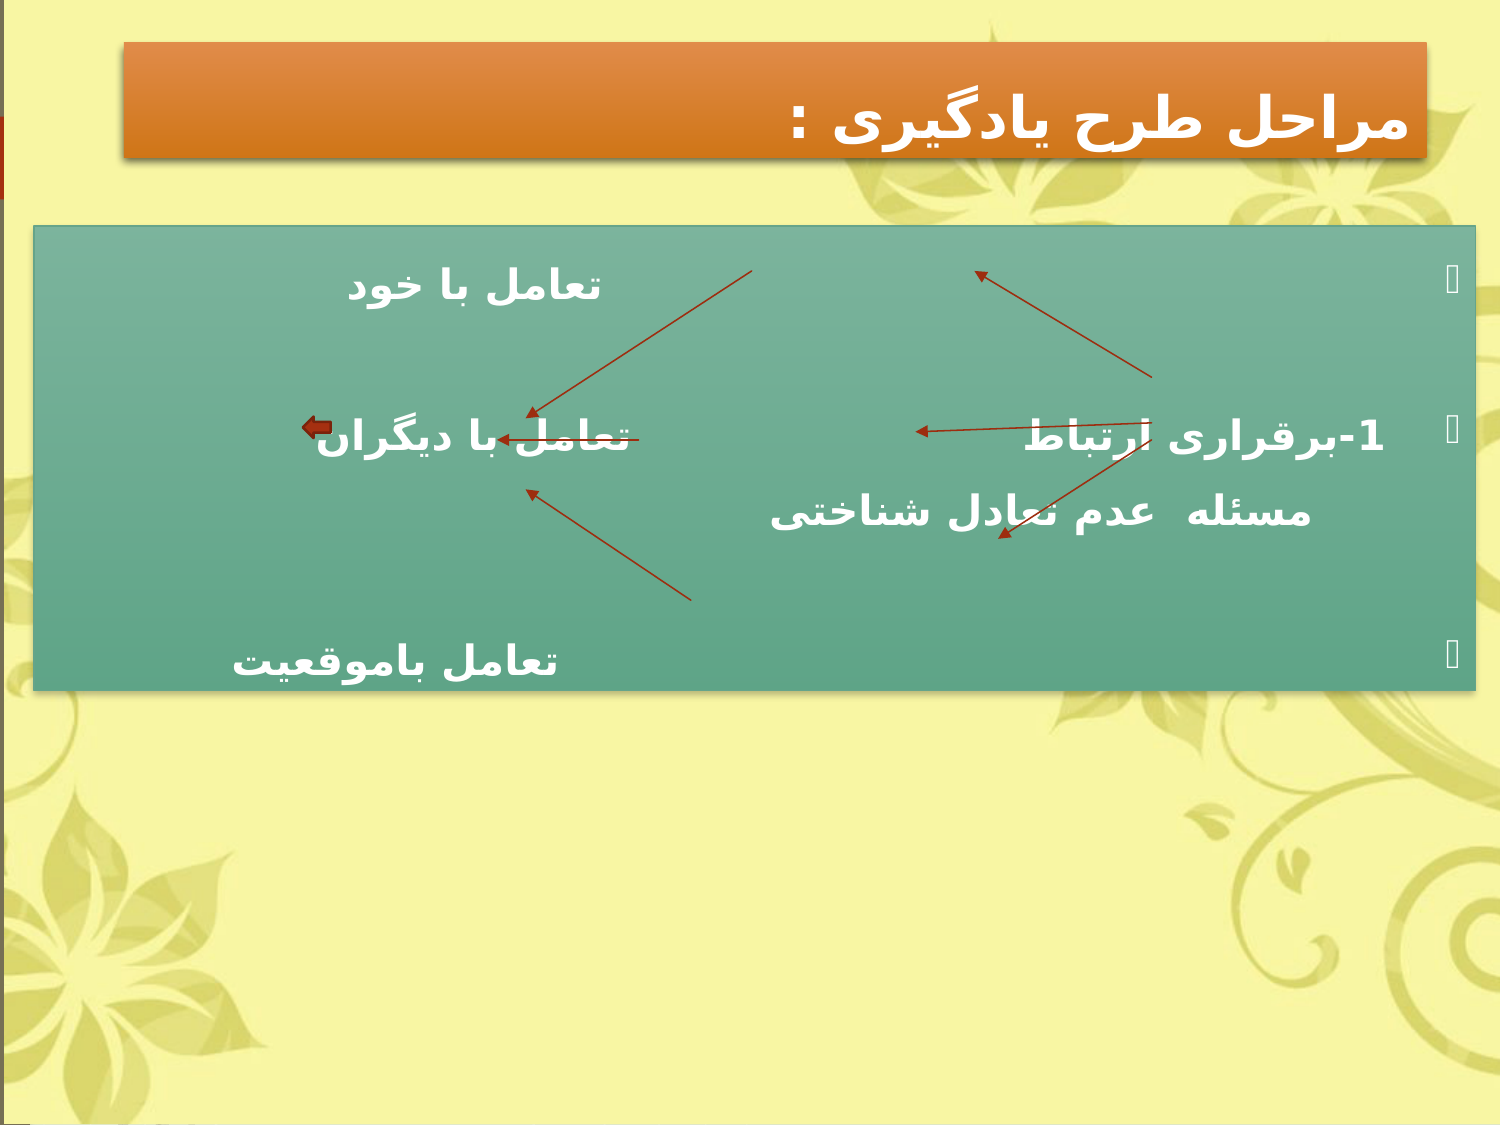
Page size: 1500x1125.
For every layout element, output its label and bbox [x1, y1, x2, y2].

text_box [525, 489, 692, 601]
text_box [915, 422, 1152, 433]
picture [4, 0, 1500, 1124]
text_box [997, 439, 1152, 540]
text_box [974, 270, 1152, 378]
text_box [525, 270, 752, 419]
